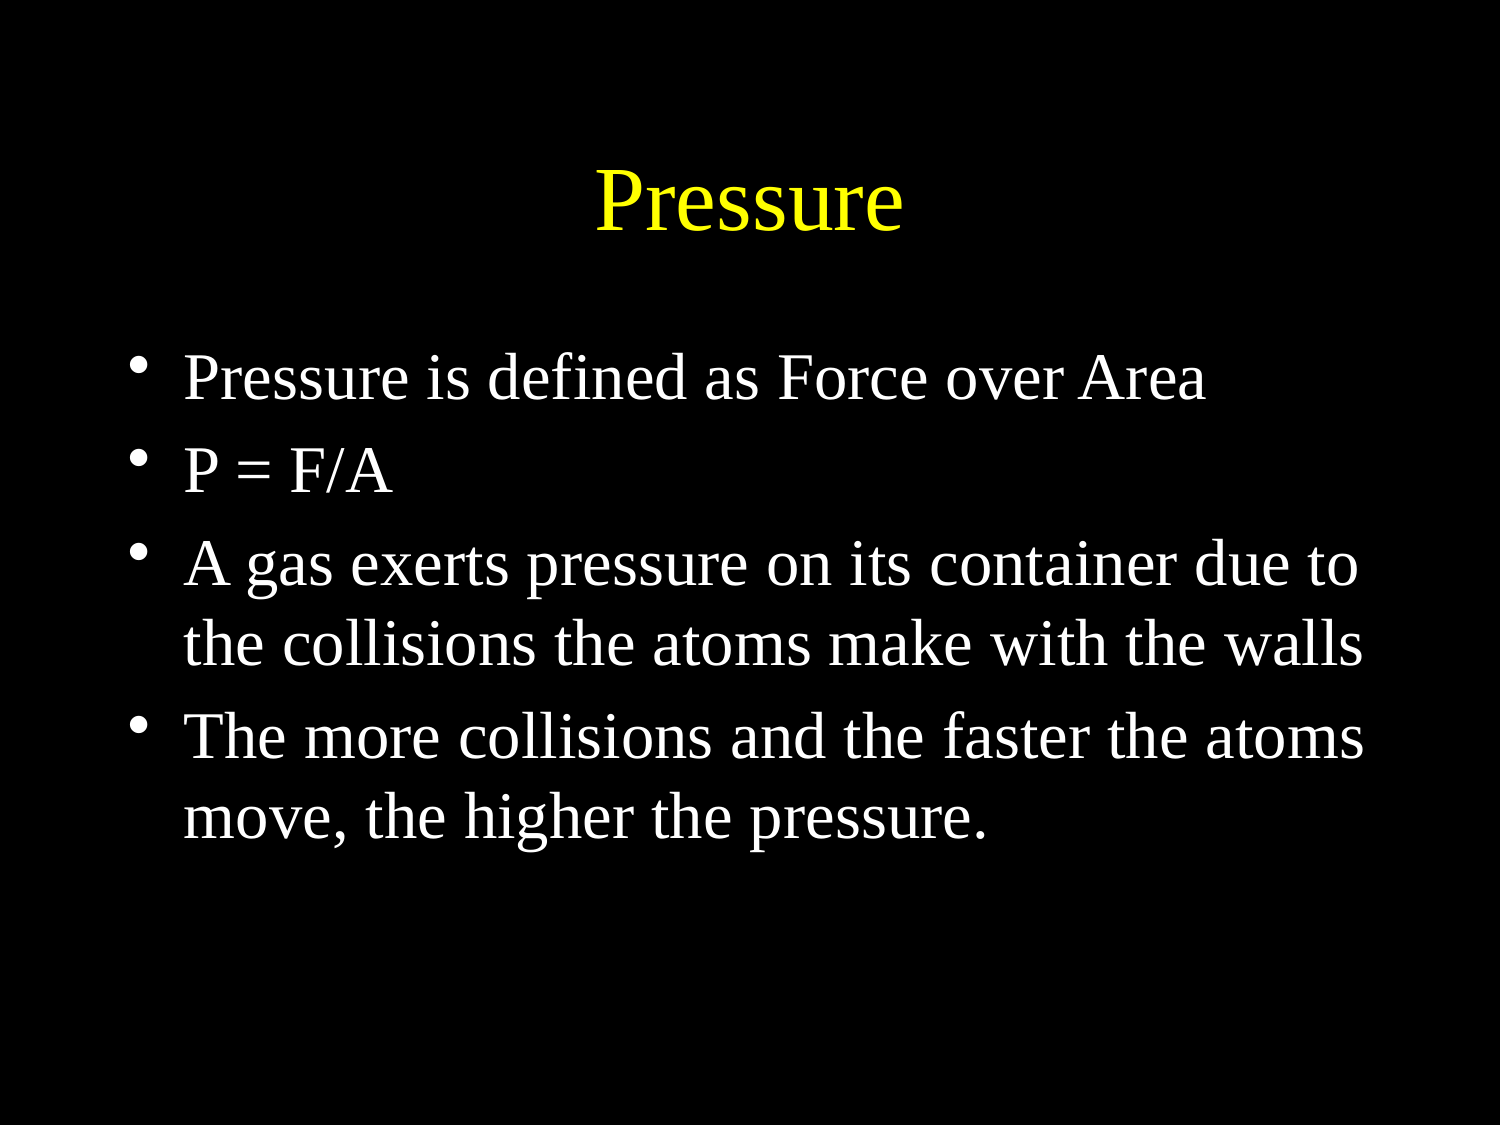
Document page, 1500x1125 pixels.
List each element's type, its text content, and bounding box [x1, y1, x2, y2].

list Pressure is defined as Force over Area P = F/A A gas exerts pressure on its container due to the collisions the atoms make with the walls The more collisions and the faster the atoms move, the higher the pressure. [112, 324, 1388, 1000]
title Pressure [112, 99, 1388, 288]
